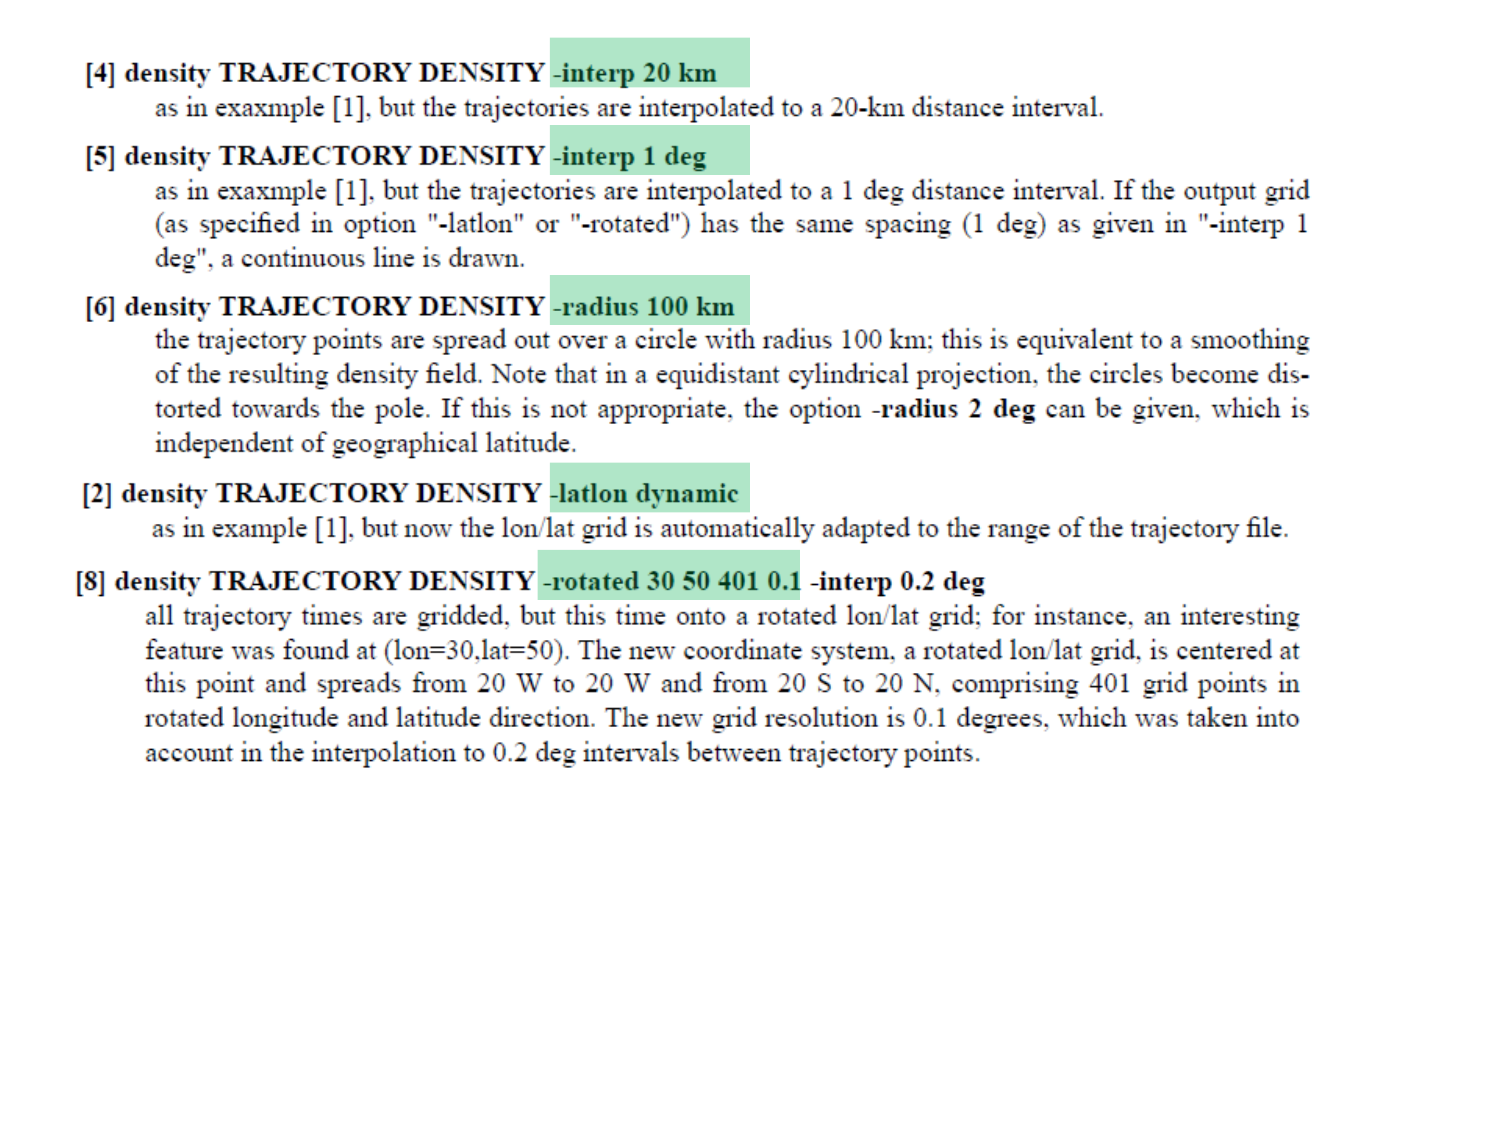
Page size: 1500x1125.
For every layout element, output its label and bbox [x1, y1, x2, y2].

picture [62, 562, 1315, 771]
text_box [548, 35, 752, 48]
picture [74, 49, 1349, 554]
